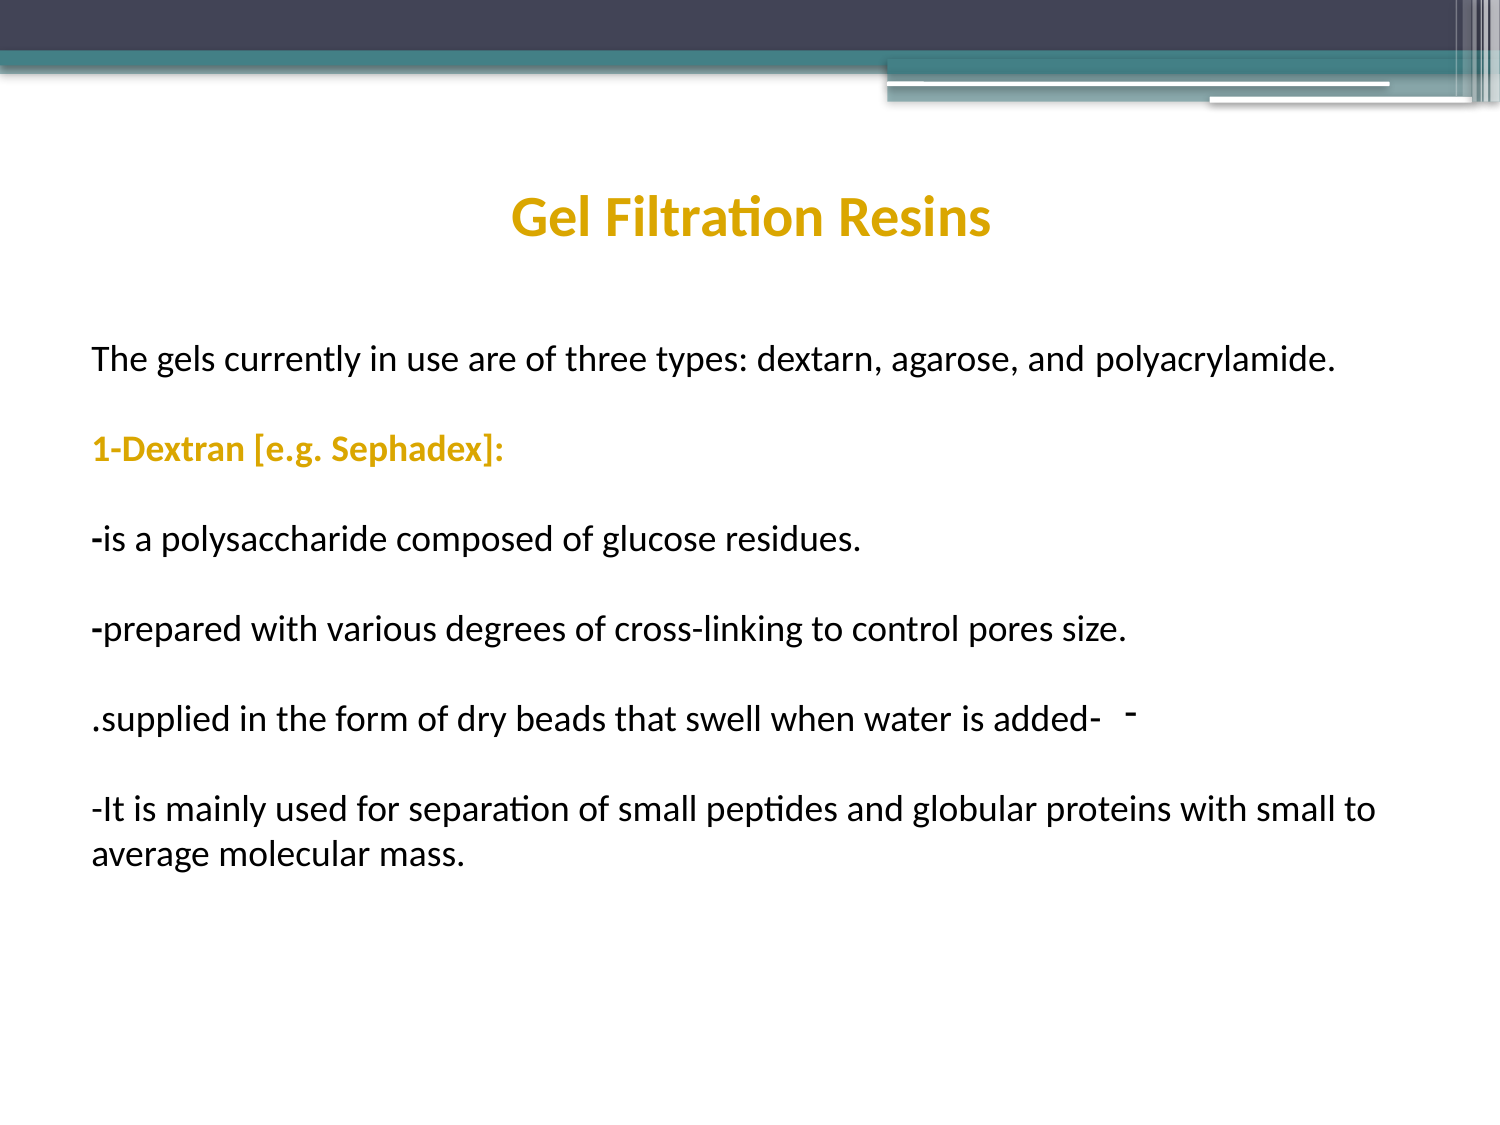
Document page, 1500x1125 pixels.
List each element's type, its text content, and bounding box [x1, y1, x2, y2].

text_box The gels currently in use are of three types: dextarn, agarose, and polyacrylamide. 1-Dextran [e.g. Sephadex]: -is a polysaccharide composed of glucose residues. -prepared with various degrees of cross-linking to control pores size. -supplied in the form of dry beads that swell when water is added. -It is mainly used for separation of small peptides and globular proteins with small to average molecular mass. [76, 326, 1400, 1061]
title Gel Filtration Resins [76, 125, 1427, 301]
